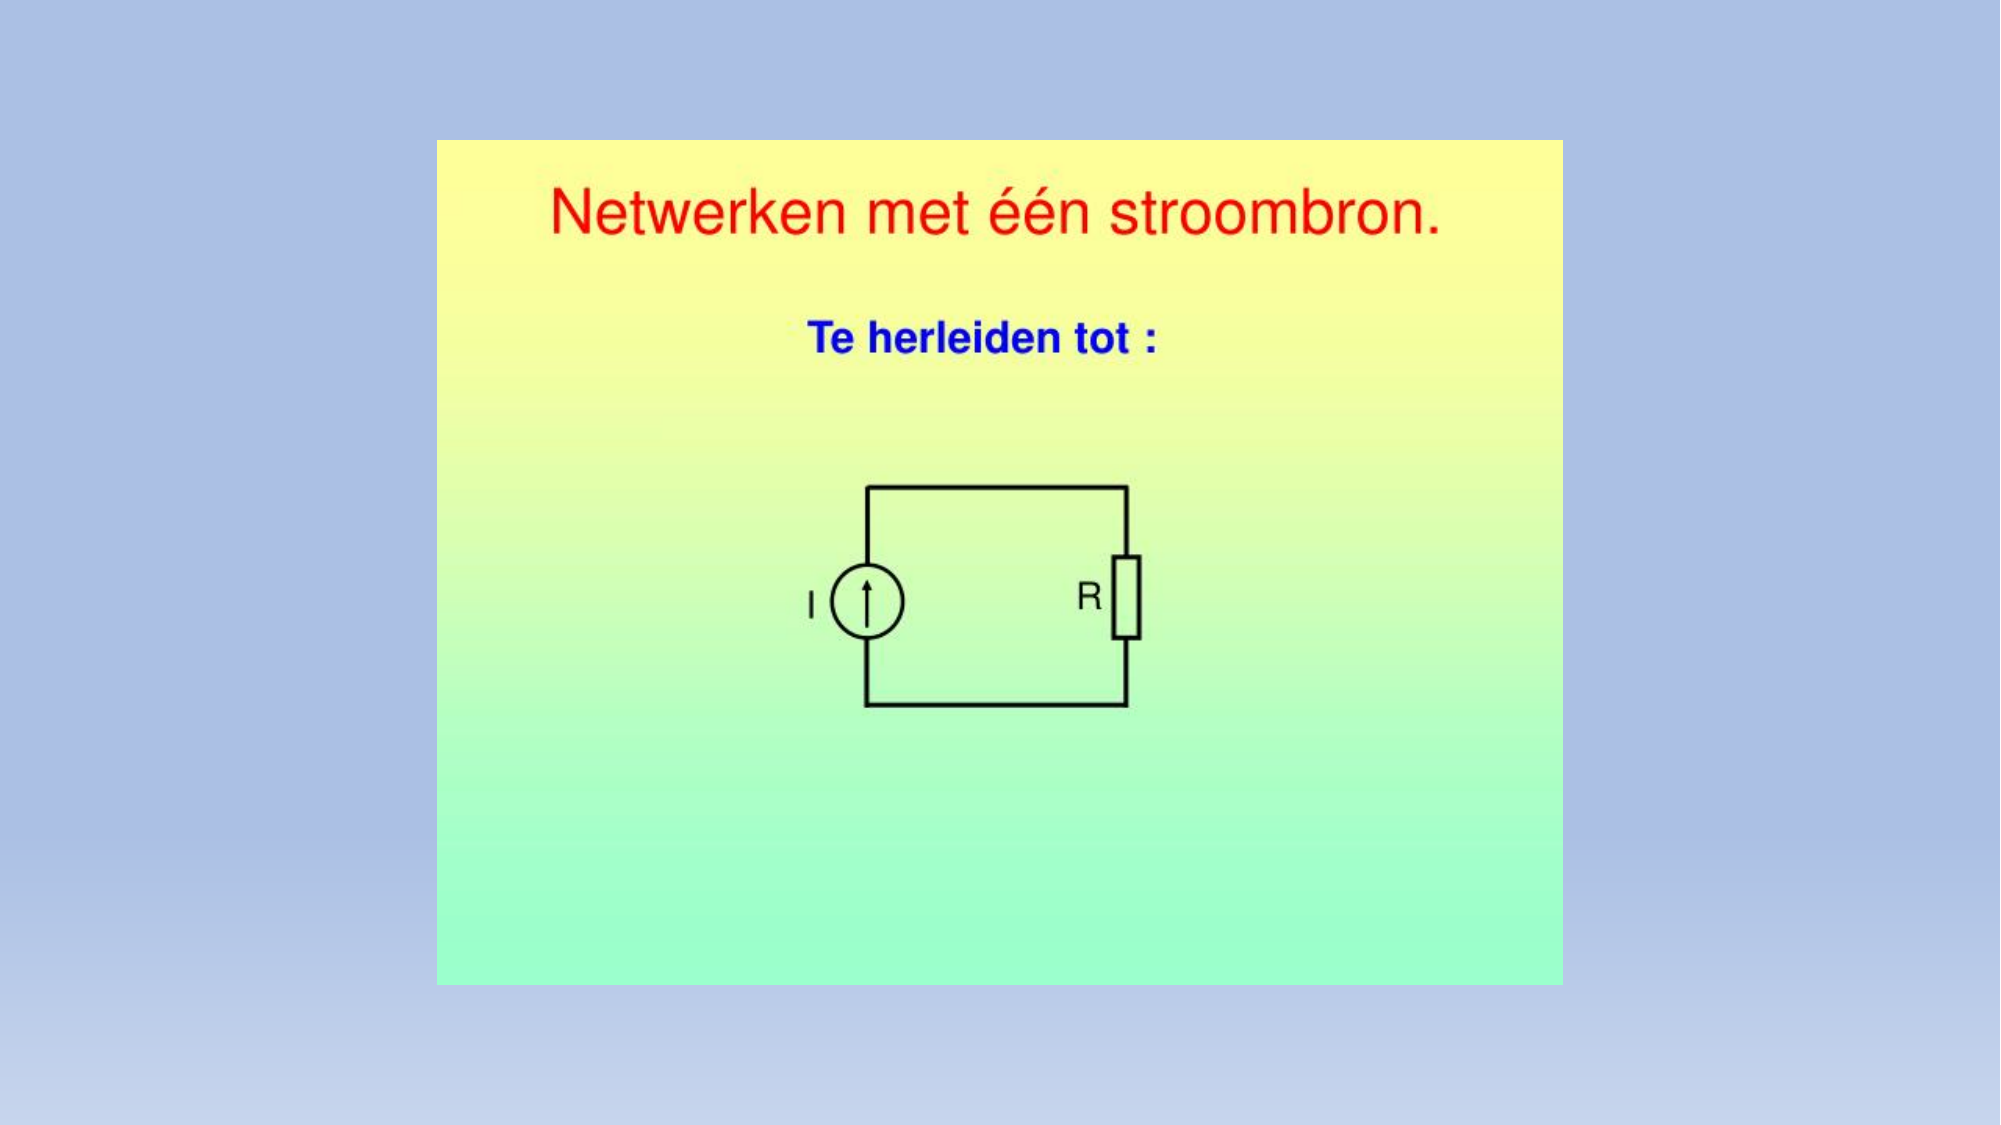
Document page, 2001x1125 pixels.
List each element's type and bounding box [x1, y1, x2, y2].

picture [437, 140, 1563, 985]
